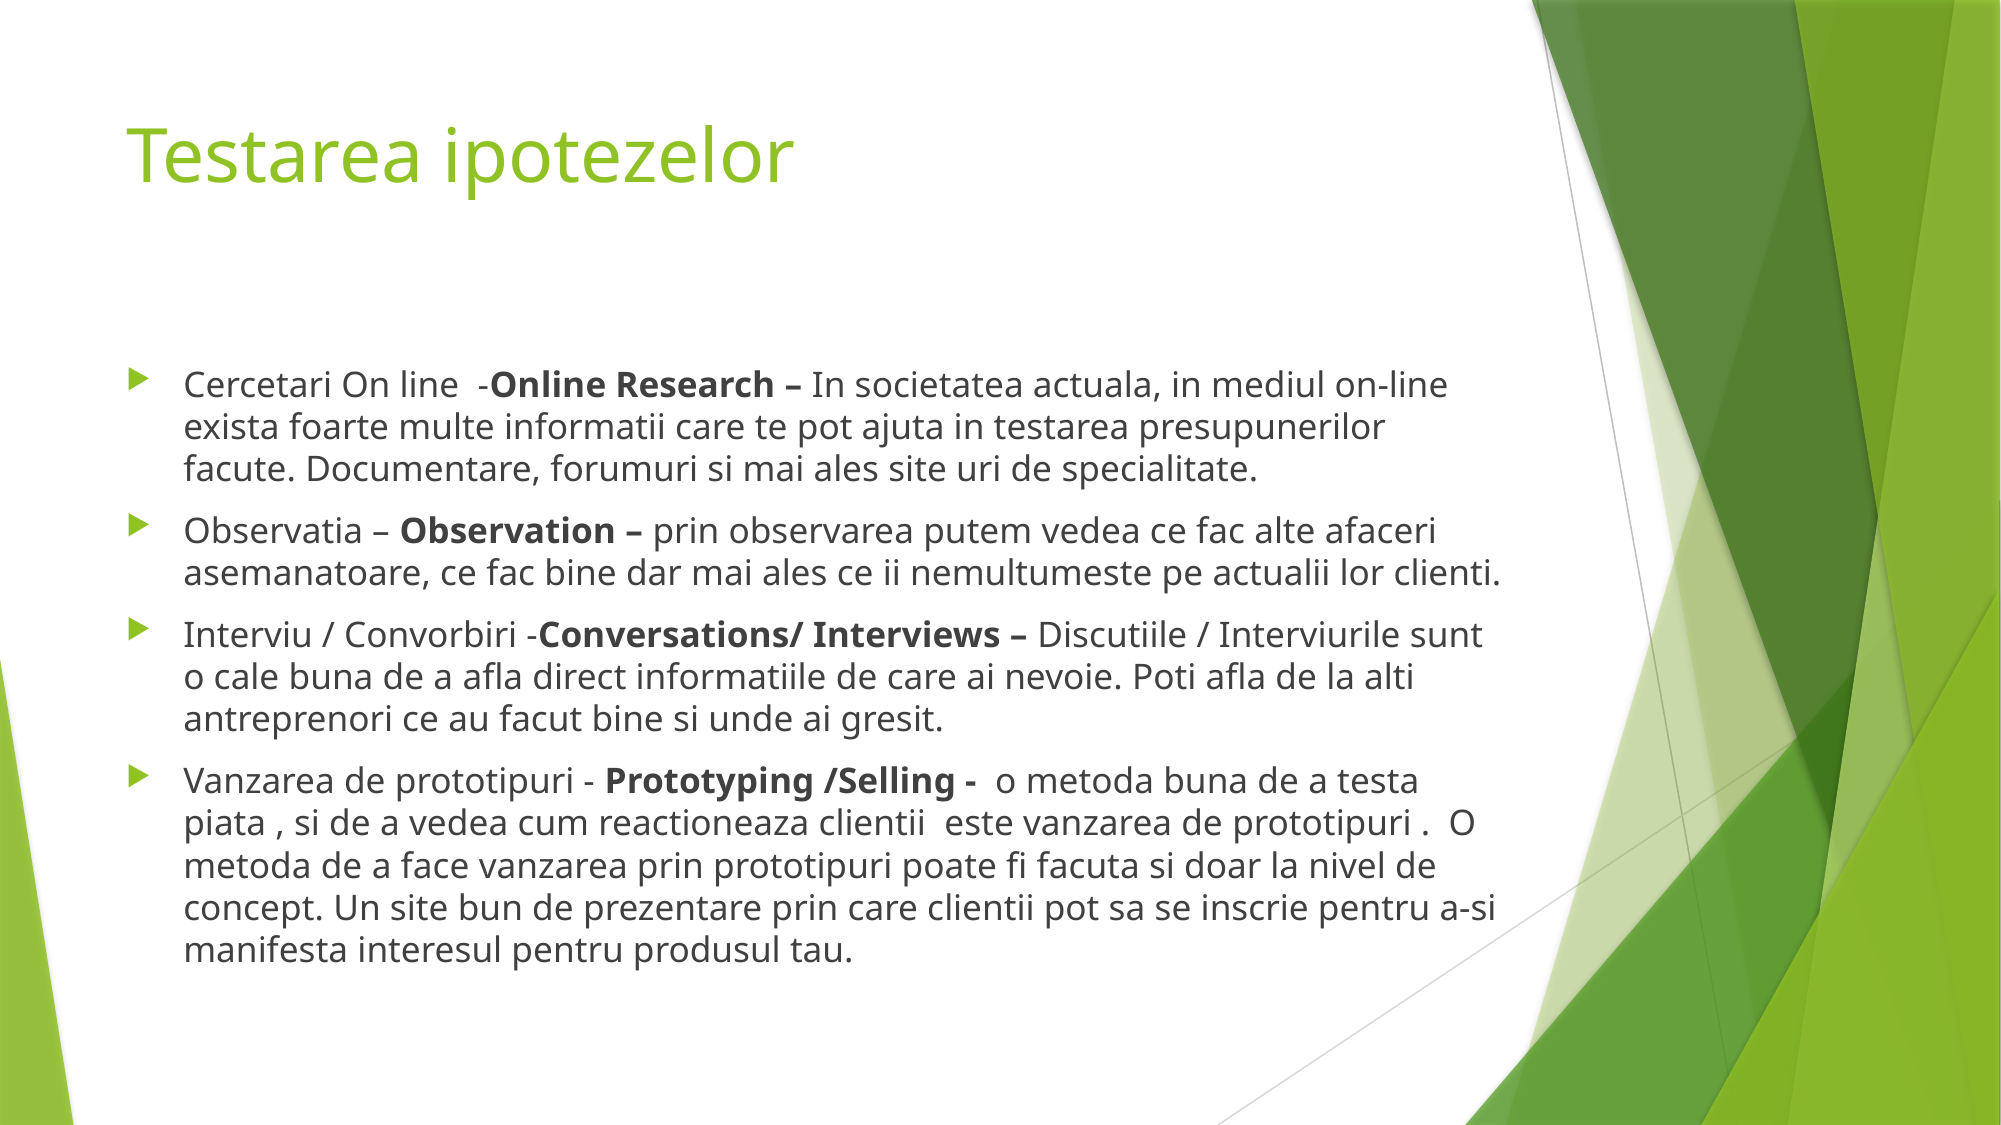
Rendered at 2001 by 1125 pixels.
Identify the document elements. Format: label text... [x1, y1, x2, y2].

title Testarea ipotezelor [111, 99, 1522, 317]
list Cercetari On line -Online Research – In societatea actuala, in mediul on-line exista foarte multe informatii care te pot ajuta in testarea presupunerilor facute. Documentare, forumuri si mai ales site uri de specialitate. Observatia – Observation – prin observarea putem vedea ce fac alte afaceri asemanatoare, ce fac bine dar mai ales ce ii nemultumeste pe actualii lor clienti. Interviu / Convorbiri -Conversations/ Interviews – Discutiile / Interviurile sunt o cale buna de a afla direct informatiile de care ai nevoie. Poti afla de la alti antreprenori ce au facut bine si unde ai gresit. Vanzarea de prototipuri - Prototyping /Selling - o metoda buna de a testa piata , si de a vedea cum reactioneaza clientii este vanzarea de prototipuri . O metoda de a face vanzarea prin prototipuri poate fi facuta si doar la nivel de concept. Un site bun de prezentare prin care clientii pot sa se inscrie pentru a-si manifesta interesul pentru produsul tau. [111, 354, 1522, 992]
